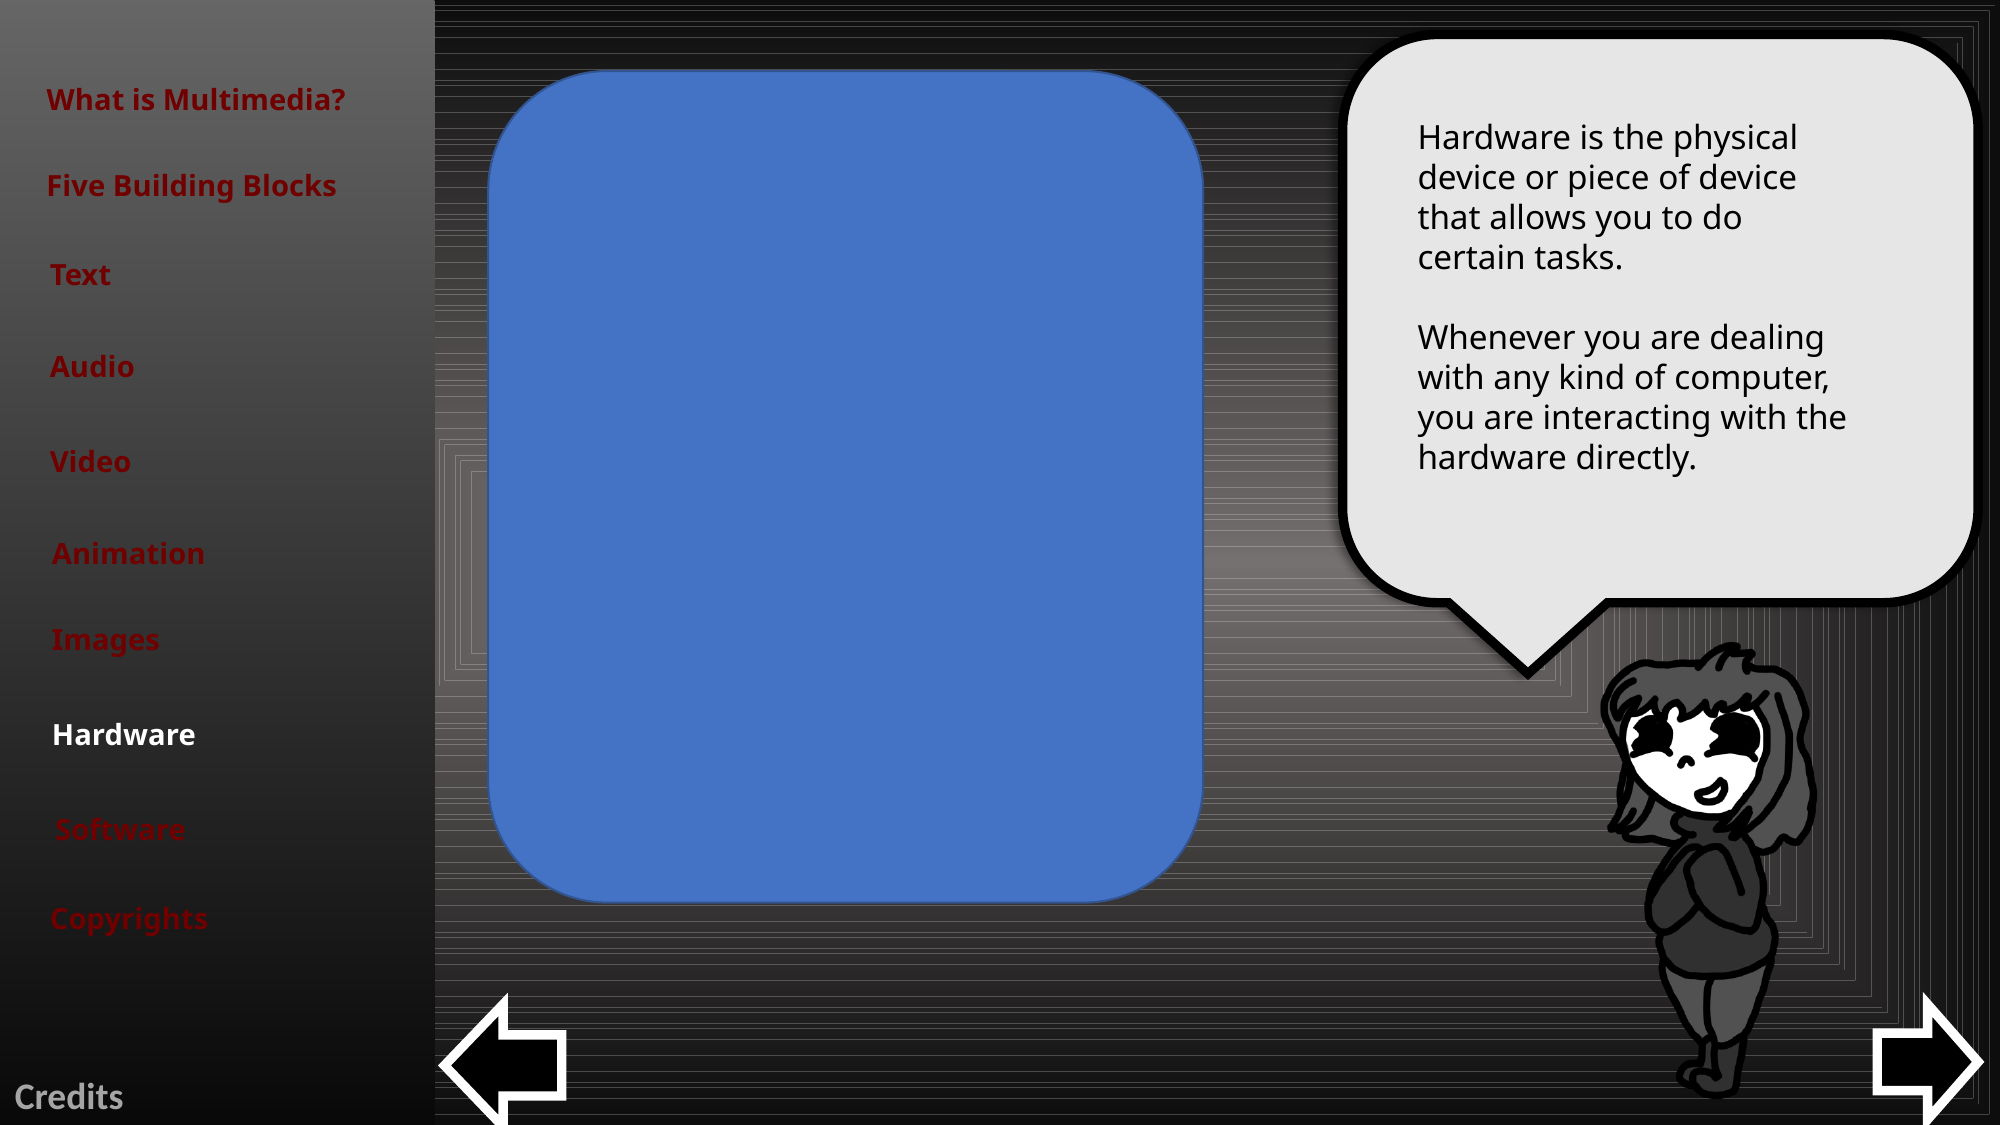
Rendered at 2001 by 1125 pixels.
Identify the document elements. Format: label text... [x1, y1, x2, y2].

text_box [487, 69, 1205, 904]
text_box [1876, 1001, 1980, 1123]
text_box Software [40, 803, 381, 854]
text_box [443, 1001, 563, 1125]
text_box What is Multimedia? [31, 74, 457, 124]
text_box Text [34, 249, 368, 299]
text_box [1341, 33, 1980, 676]
text_box Five Building Blocks [31, 159, 435, 210]
picture [1579, 624, 1839, 1110]
text_box Video [34, 436, 368, 486]
text_box Credits [0, 1064, 265, 1125]
text_box Hardware [37, 709, 383, 759]
text_box Images [37, 614, 362, 664]
text_box Hardware is the physical device or piece of device that allows you to do certain tasks. Whenever you are dealing with any kind of computer, you are interacting with the hardware directly. [1402, 109, 1869, 484]
text_box Copyrights [34, 892, 381, 943]
text_box Animation [37, 528, 370, 578]
text_box [0, 0, 435, 1125]
text_box Audio [34, 340, 359, 391]
